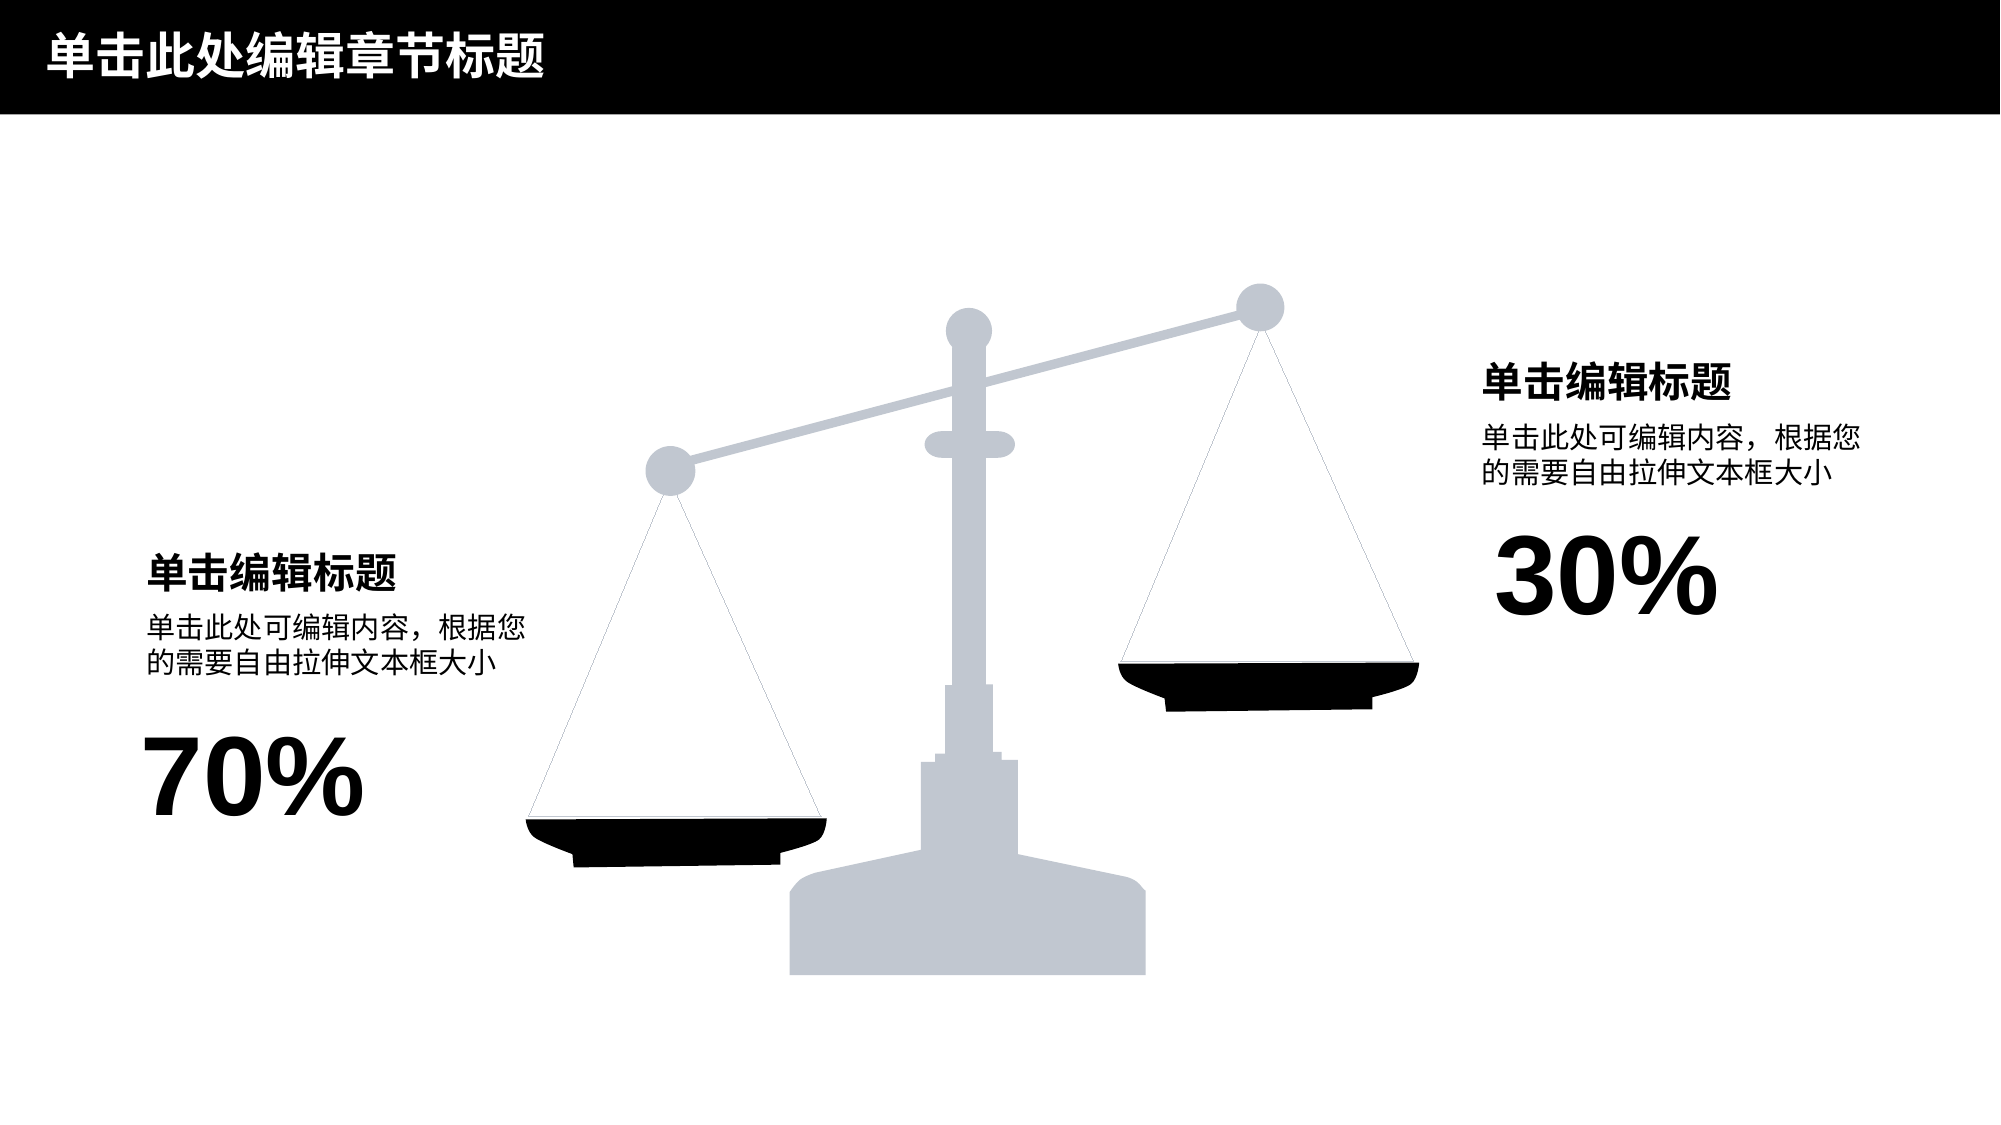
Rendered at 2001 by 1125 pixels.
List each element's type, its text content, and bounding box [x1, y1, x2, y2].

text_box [645, 283, 1285, 975]
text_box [525, 478, 645, 868]
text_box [1478, 355, 1865, 647]
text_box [1285, 323, 1420, 712]
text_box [124, 546, 530, 847]
text_box 单击此处编辑章节标题 [30, 17, 588, 93]
